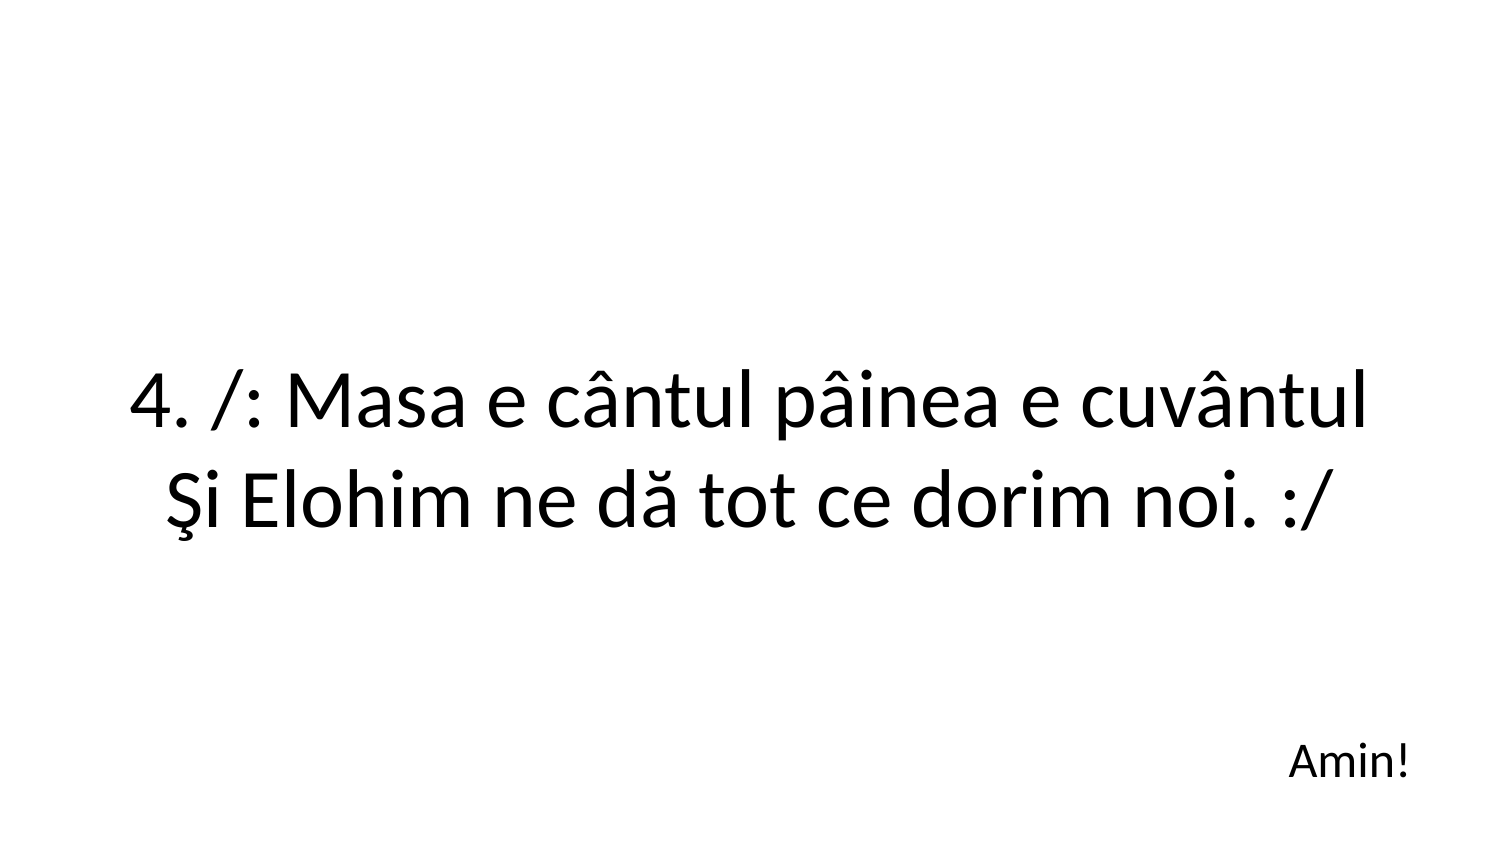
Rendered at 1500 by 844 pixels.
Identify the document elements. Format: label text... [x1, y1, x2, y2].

text_box 4. /: Masa e cântul pâinea e cuvântul Şi Elohim ne dă tot ce dorim noi. :/ [114, 292, 1386, 552]
text_box Amin! [1273, 674, 1427, 795]
